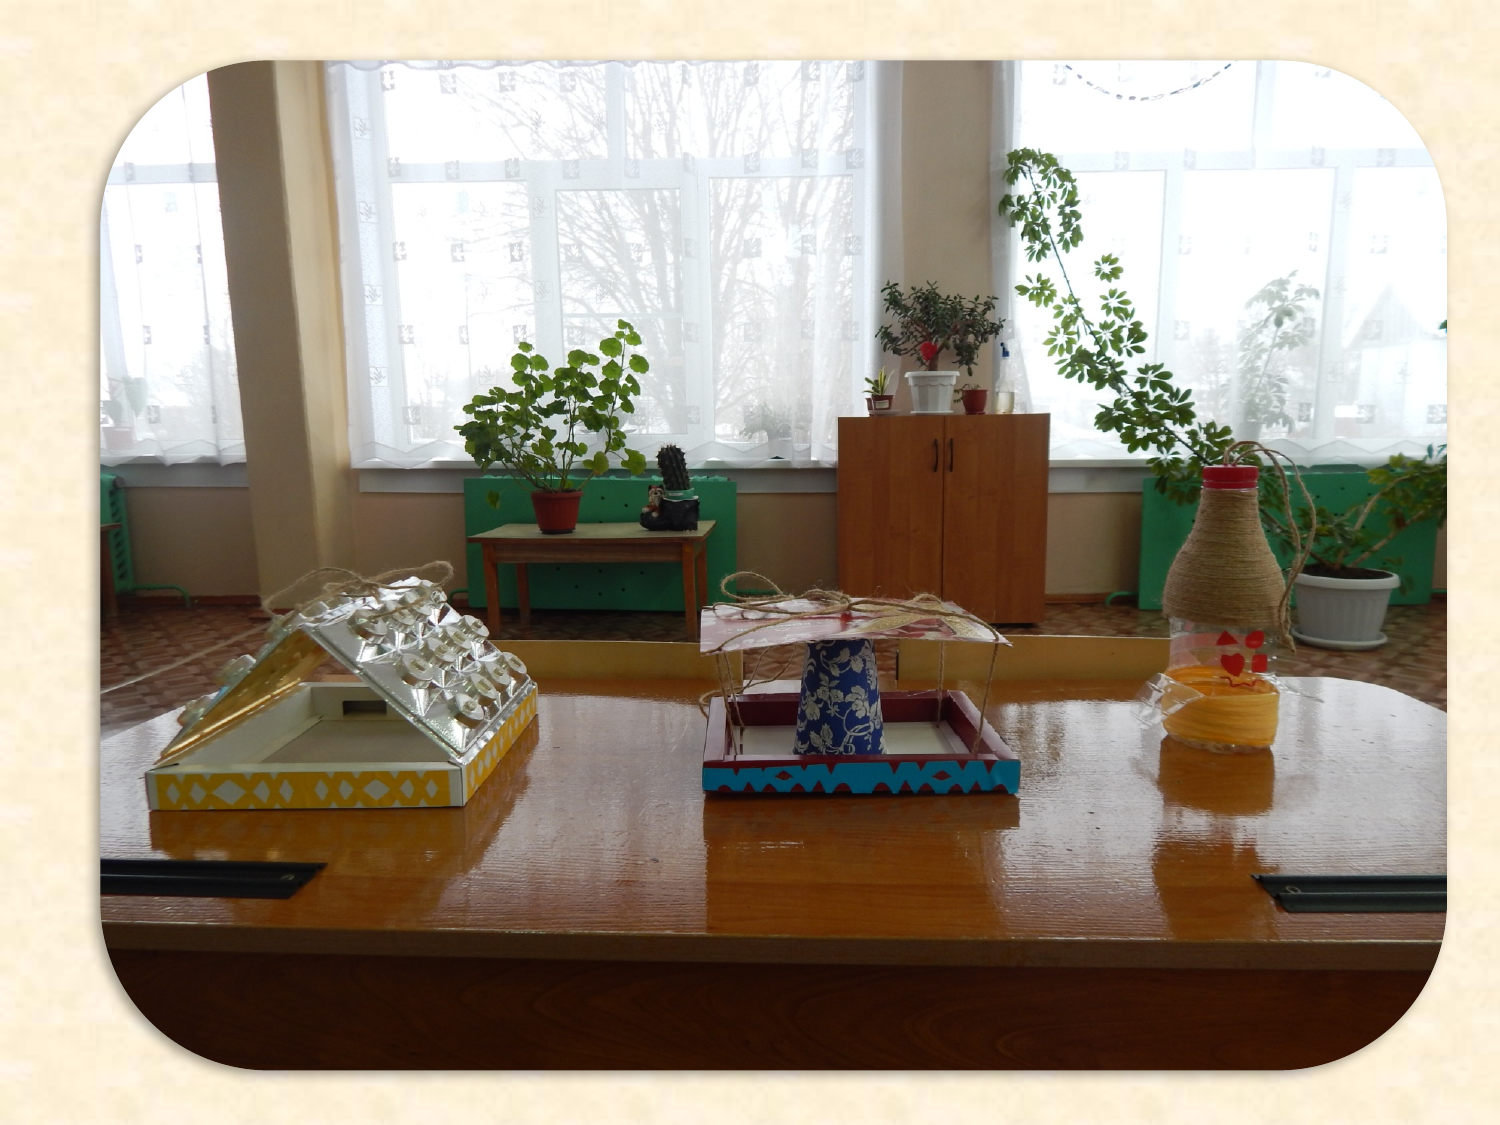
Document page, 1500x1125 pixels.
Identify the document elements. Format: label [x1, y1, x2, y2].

picture [0, 0, 1500, 1125]
list [100, 60, 1448, 1071]
